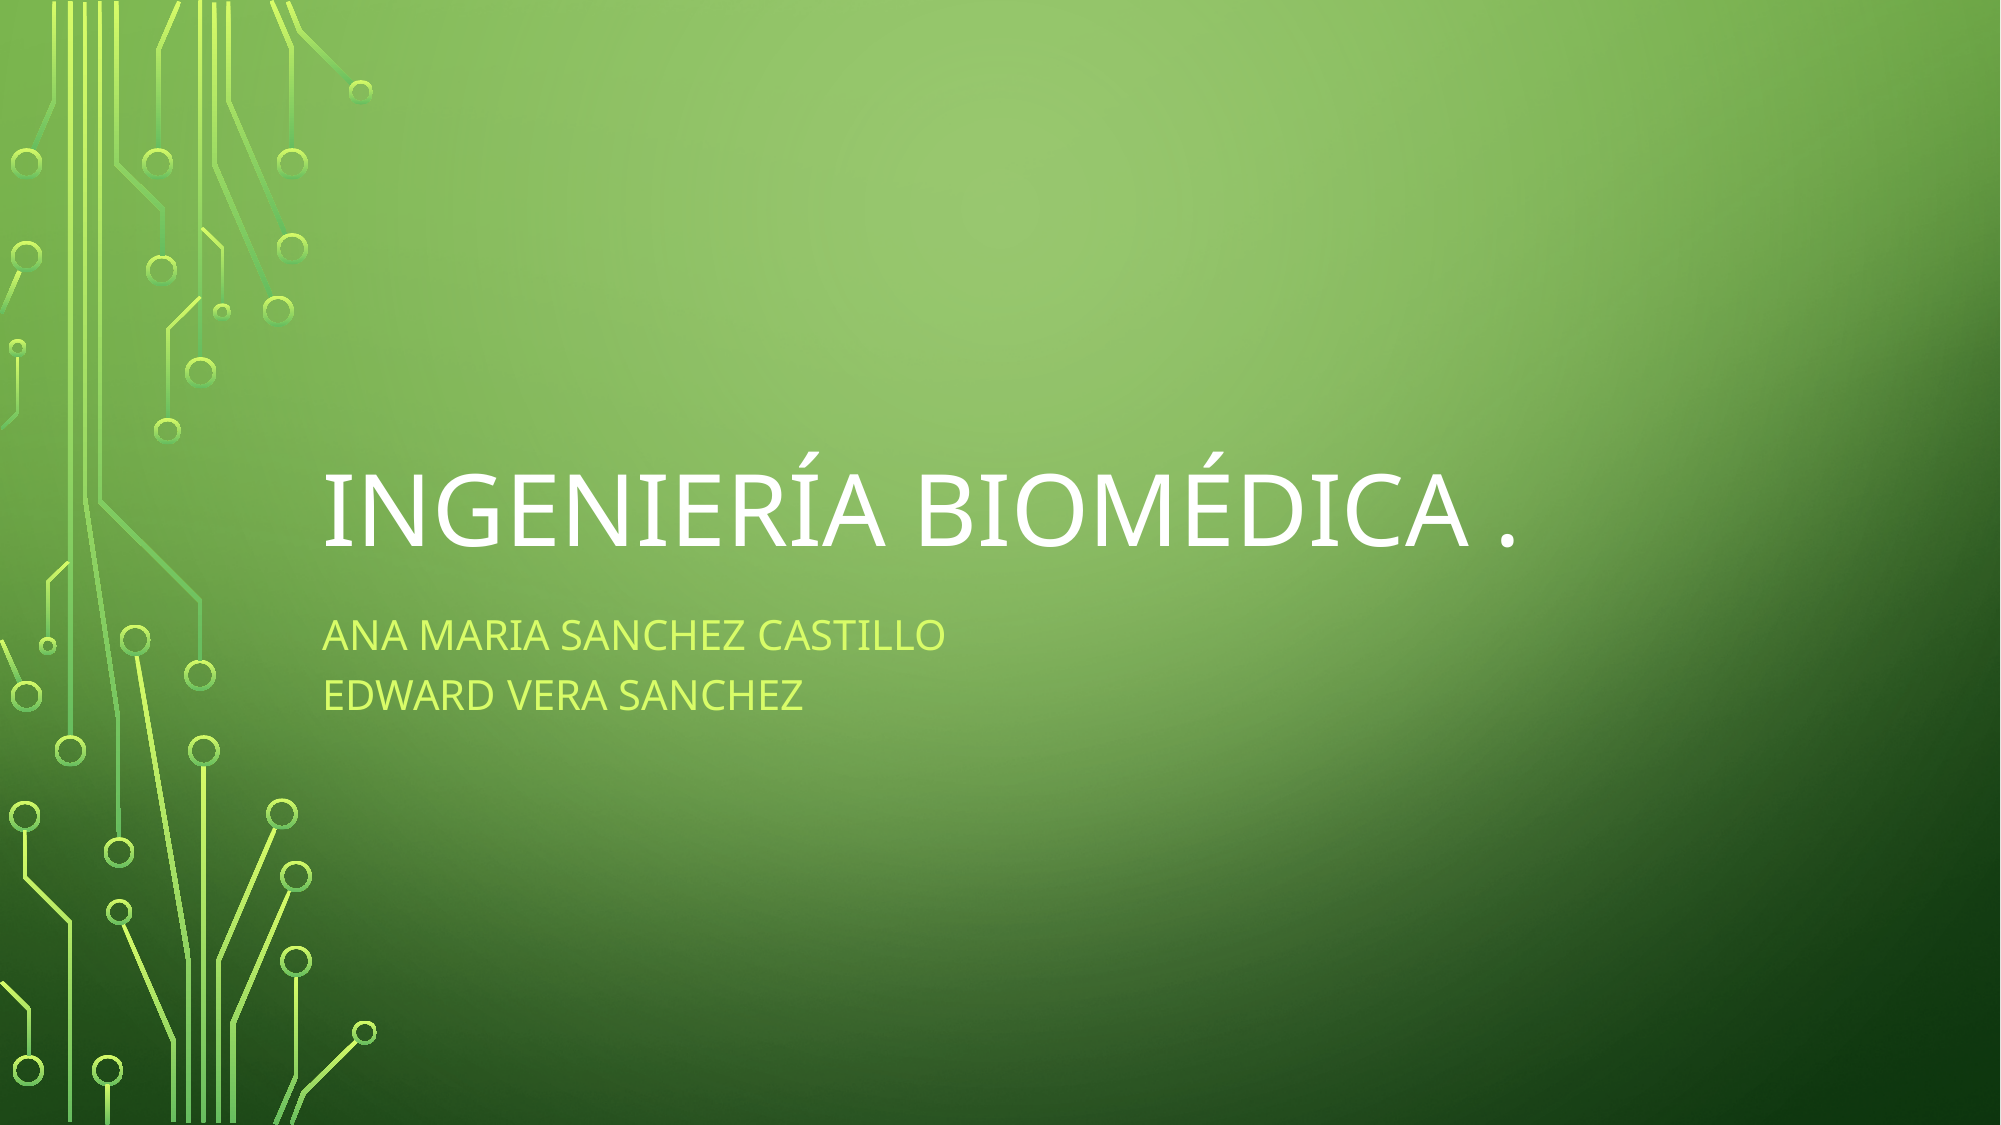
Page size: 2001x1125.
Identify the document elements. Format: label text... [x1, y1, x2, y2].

subtitle ANA MARIA SANCHEZ CASTILLO EDWARD VERA SANCHEZ [307, 590, 1750, 863]
title Ingeniería biomédica . [307, 184, 1750, 576]
